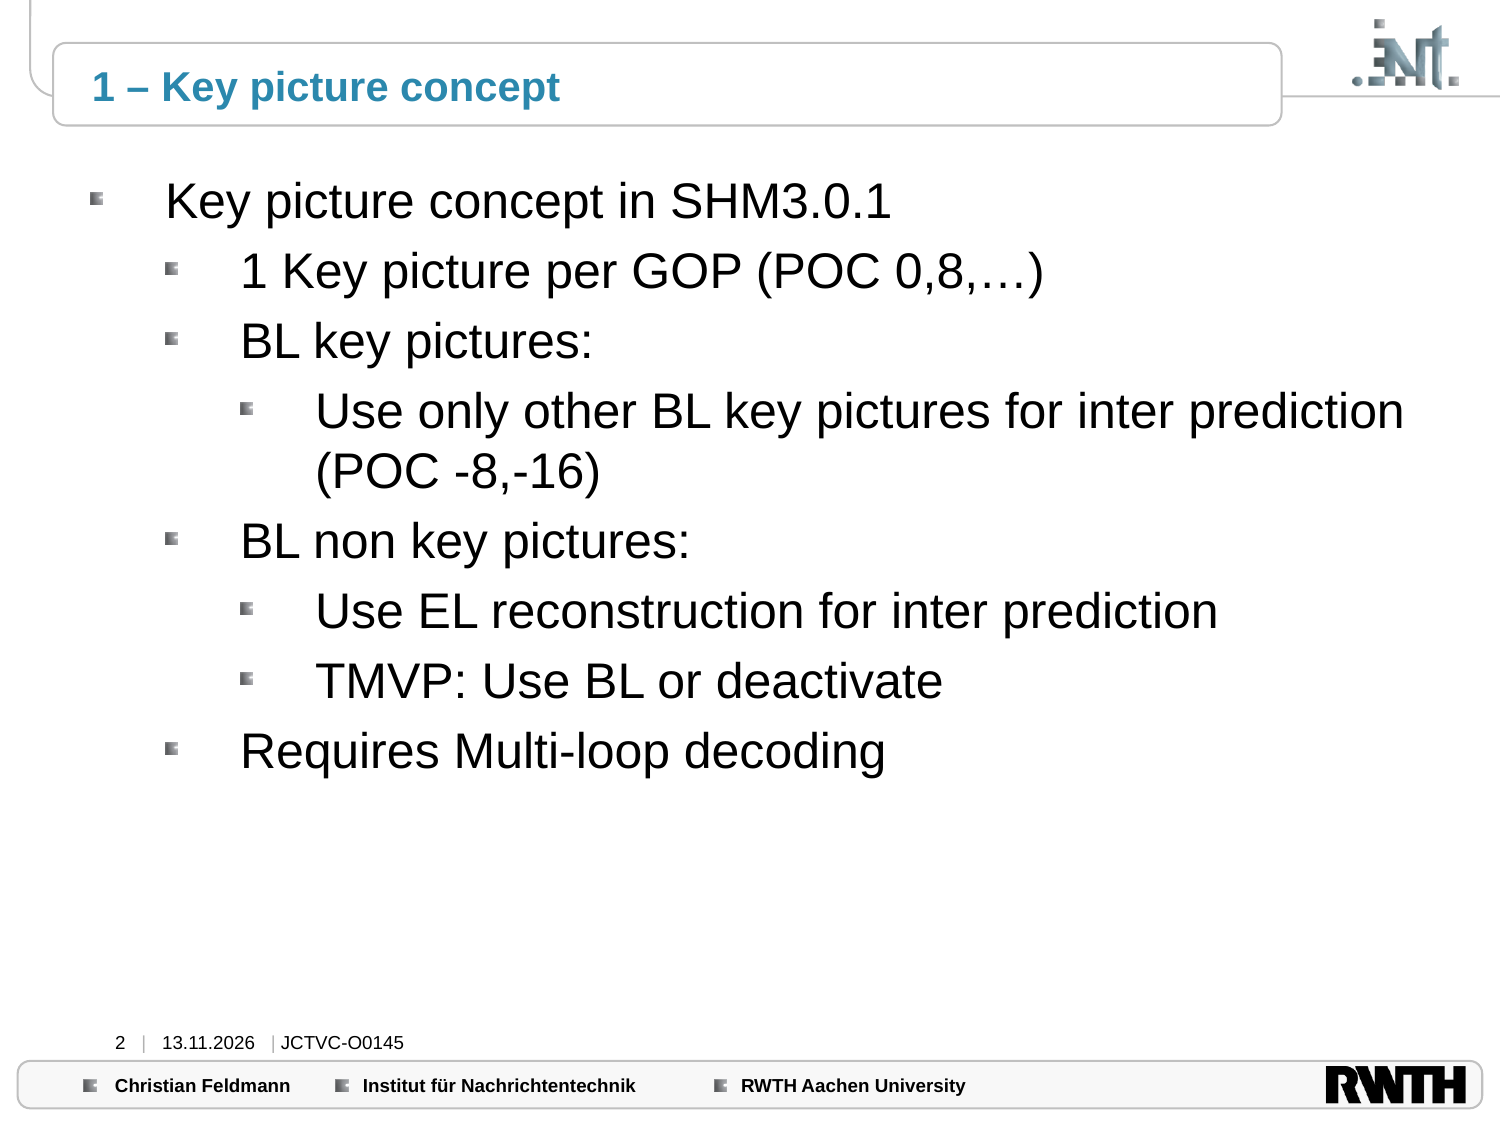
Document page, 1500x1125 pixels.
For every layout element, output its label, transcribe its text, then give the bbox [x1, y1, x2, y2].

picture [240, 402, 253, 415]
picture [240, 602, 253, 615]
picture [90, 192, 103, 205]
title 1 – Key picture concept [76, 48, 1412, 120]
picture [240, 672, 253, 685]
picture [714, 1079, 727, 1092]
picture [165, 262, 178, 275]
picture [165, 742, 178, 755]
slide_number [100, 1023, 1471, 1067]
picture [1352, 19, 1459, 90]
list Key picture concept in SHM3.0.1 1 Key picture per GOP (POC 0,8,…) BL key pictures: Use only other BL key pictures for inter prediction (POC -8,-16) BL non key pictures: Use EL reconstruction for inter prediction TMVP: Use BL or deactivate Requires Multi-loop decoding [75, 160, 1425, 1000]
picture [1325, 1067, 1468, 1104]
picture [335, 1079, 349, 1092]
picture [165, 332, 178, 345]
picture [165, 532, 178, 545]
picture [83, 1079, 97, 1092]
